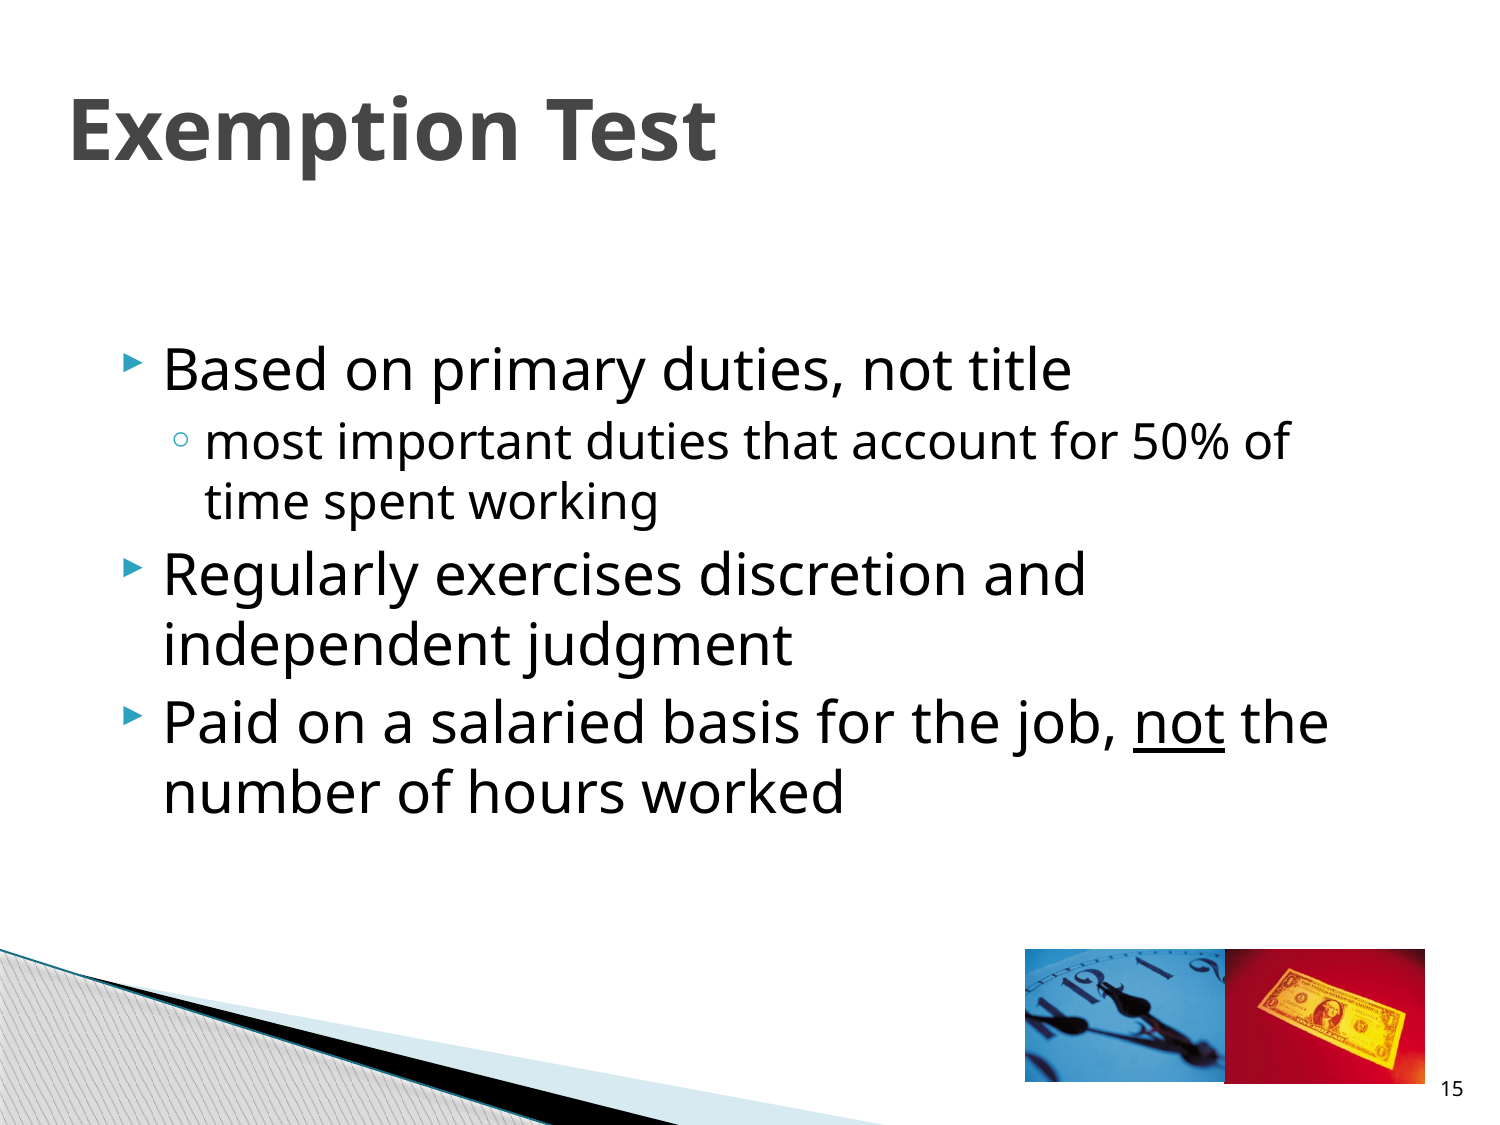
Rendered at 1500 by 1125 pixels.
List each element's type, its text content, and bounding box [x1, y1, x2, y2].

title Exemption Test [52, 8, 1469, 244]
slide_number 15 [1418, 1051, 1479, 1112]
picture [1024, 949, 1426, 1085]
list Based on primary duties, not title most important duties that account for 50% of time spent working Regularly exercises discretion and independent judgment Paid on a salaried basis for the job, not the number of hours worked [87, 324, 1363, 925]
